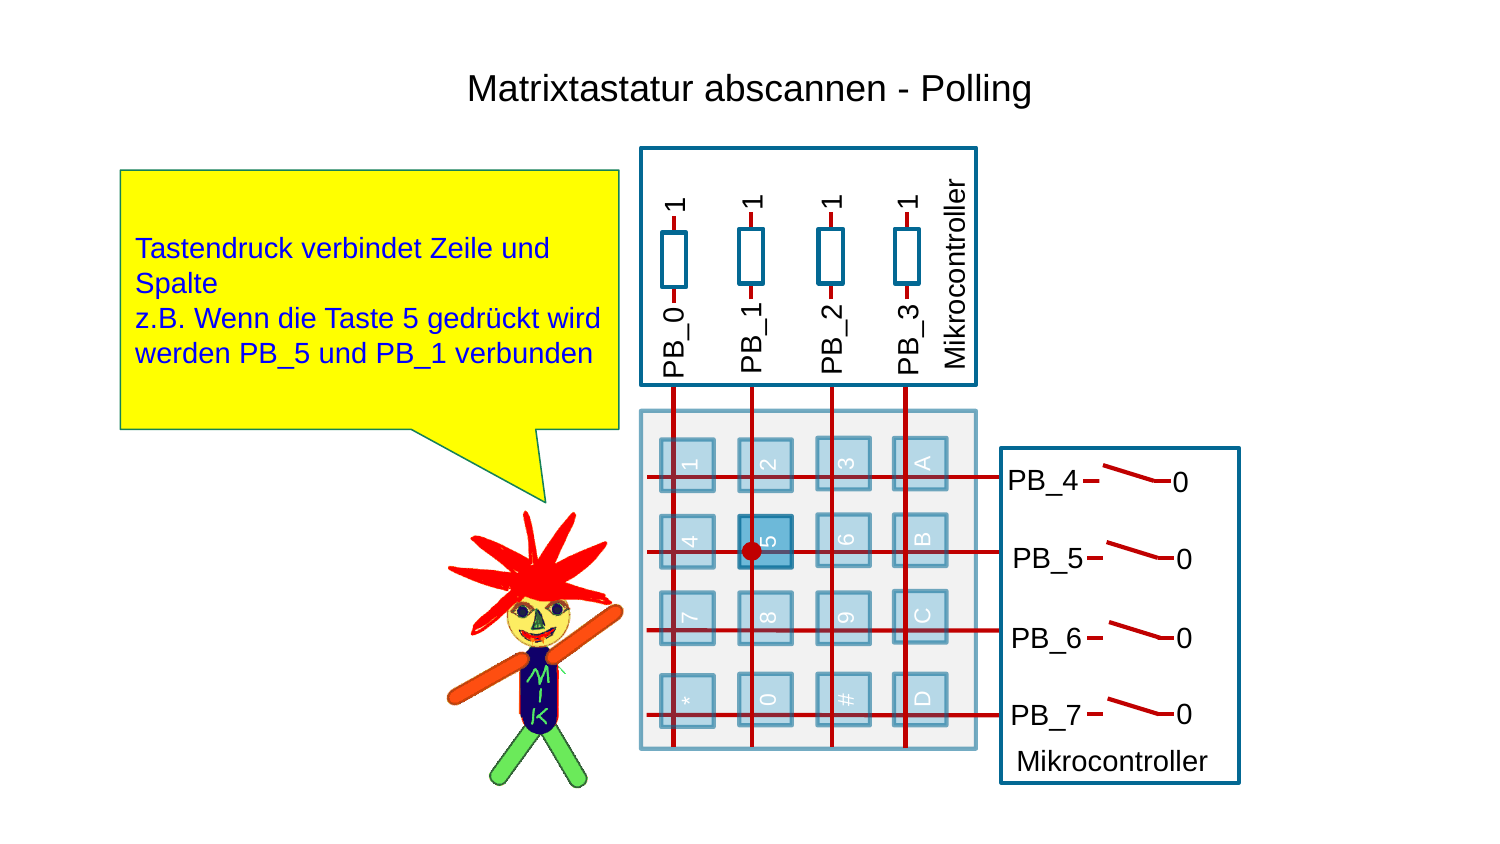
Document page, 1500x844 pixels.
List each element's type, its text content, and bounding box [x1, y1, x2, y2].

picture [428, 503, 636, 795]
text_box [640, 147, 1239, 786]
text_box Tastendruck verbindet Zeile und Spalte z.B. Wenn die Taste 5 gedrückt wird werden PB_5 und PB_1 verbunden [120, 170, 619, 501]
title Matrixtastatur abscannen - Polling [50, 55, 1449, 125]
